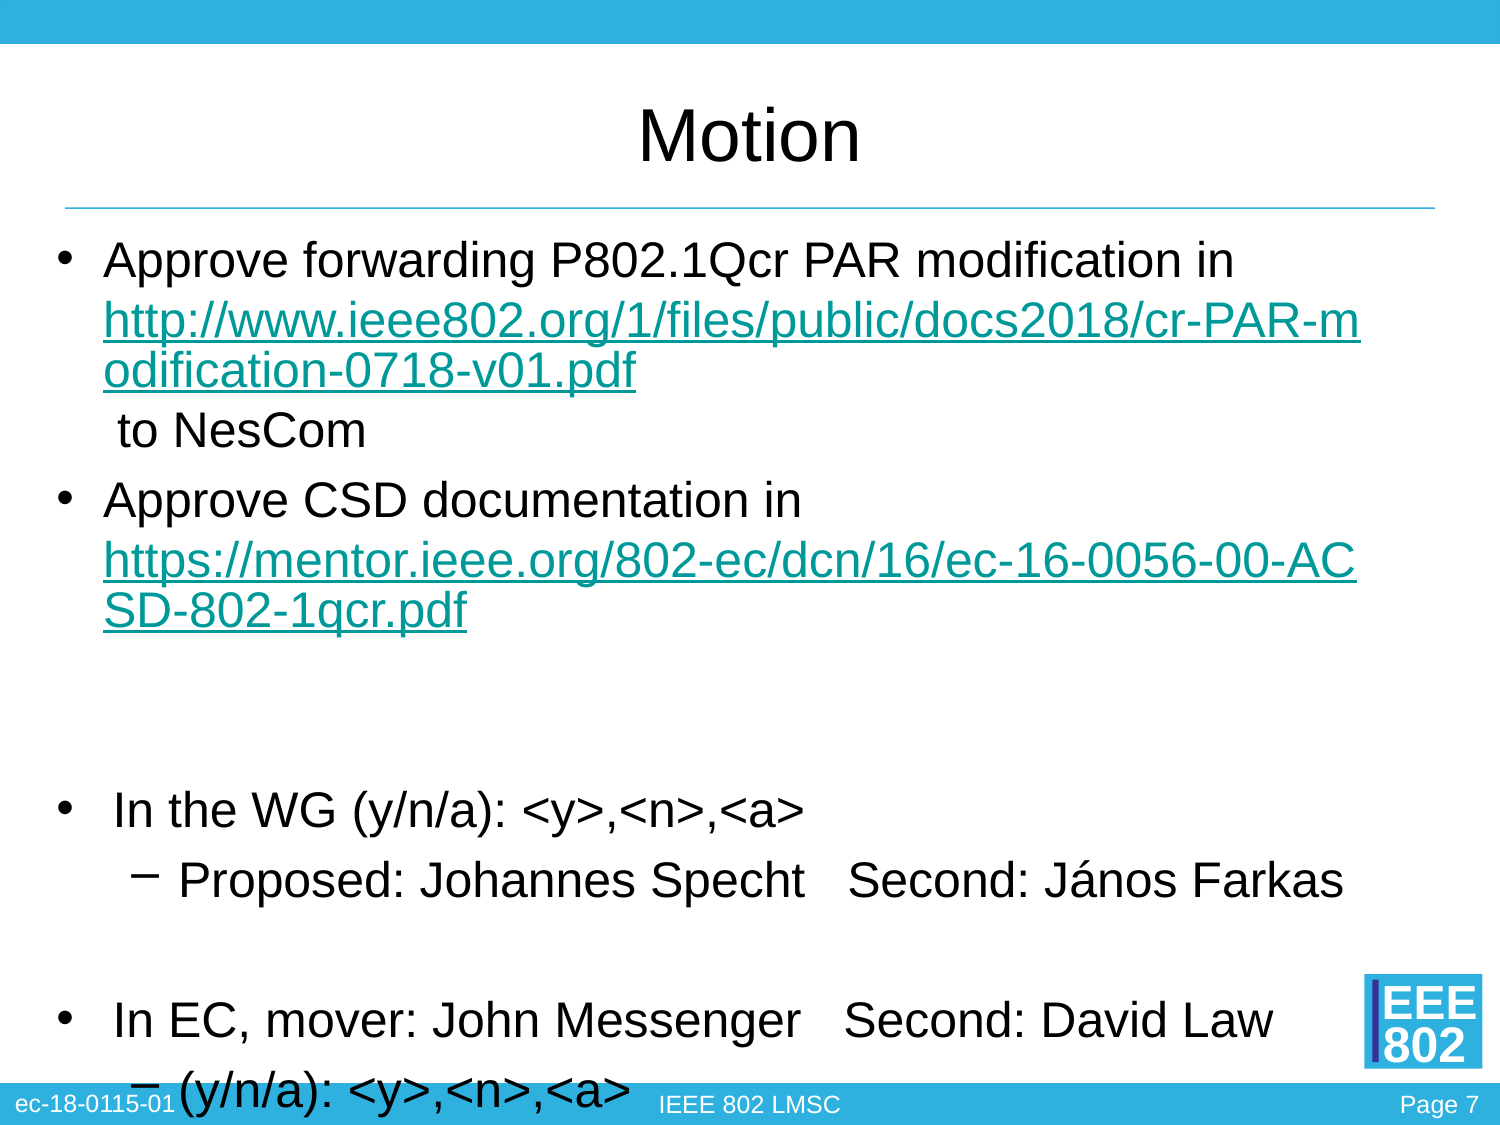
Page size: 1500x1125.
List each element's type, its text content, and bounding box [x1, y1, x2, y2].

title Motion [75, 66, 1425, 197]
list Approve forwarding P802.1Qcr PAR modification in http://www.ieee802.org/1/files/public/docs2018/cr-PAR-modification-0718-v01.pdf to NesCom Approve CSD documentation in https://mentor.ieee.org/802-ec/dcn/16/ec-16-0056-00-ACSD-802-1qcr.pdf In the WG (y/n/a): <y>,<n>,<a> Proposed: Johannes Specht Second: János Farkas In EC, mover: John Messenger Second: David Law (y/n/a): <y>,<n>,<a> [41, 220, 1392, 1038]
